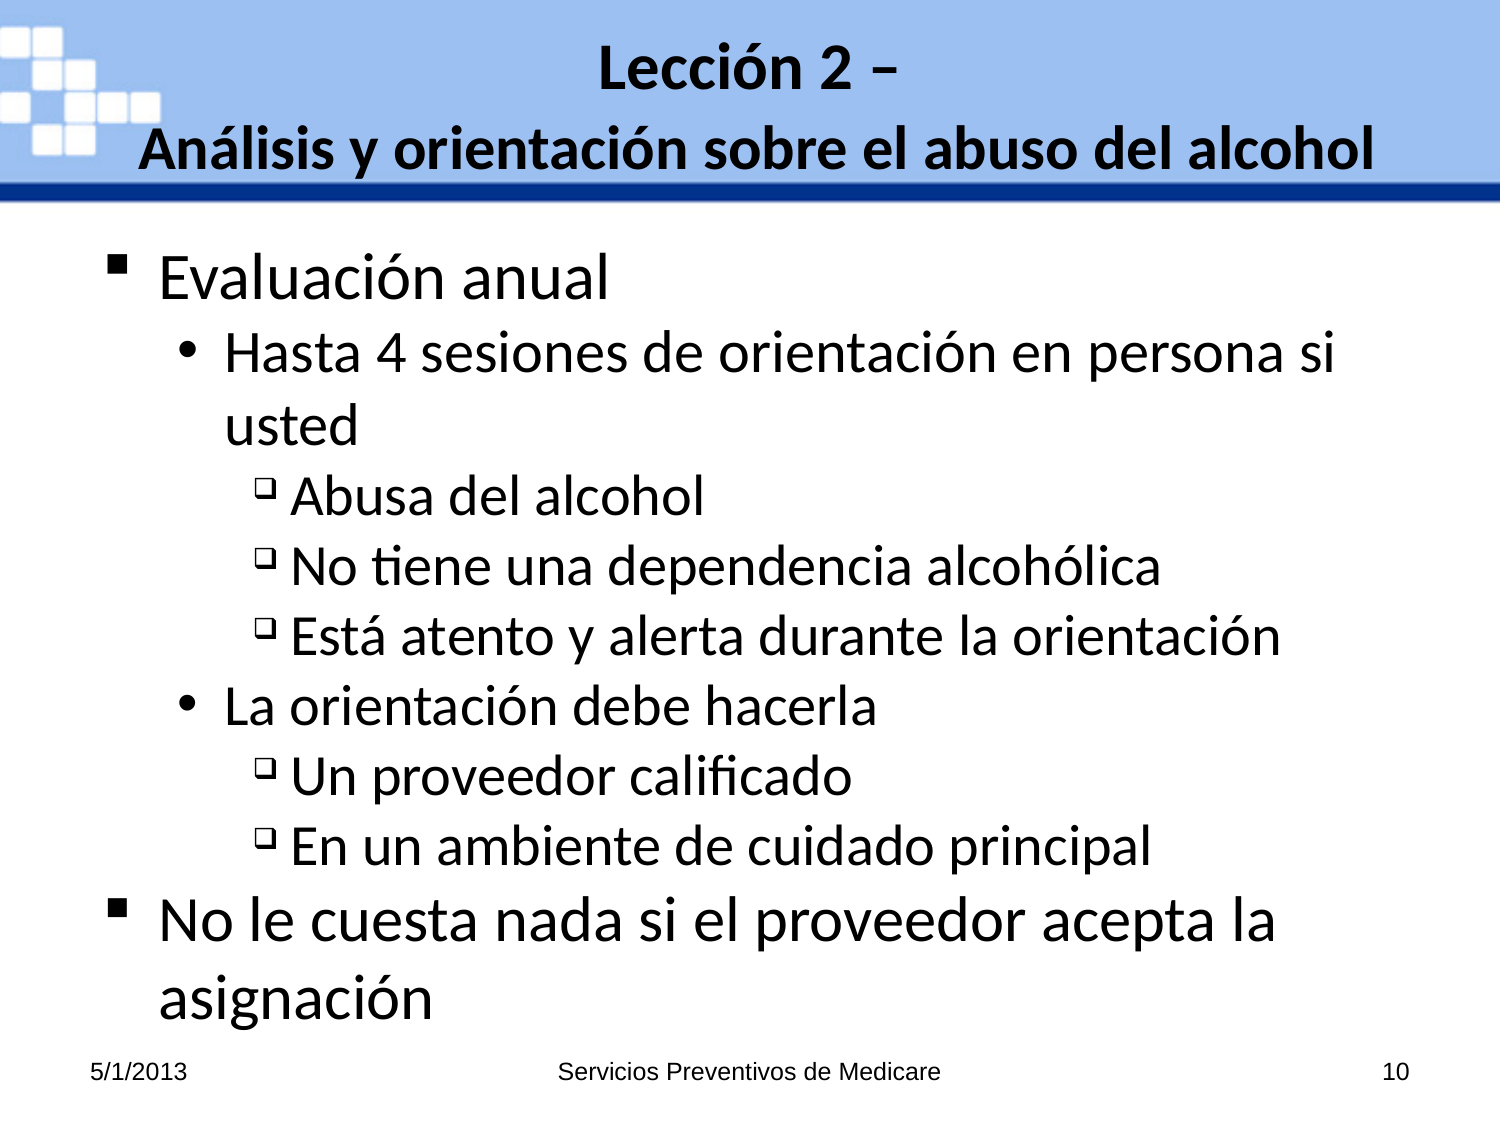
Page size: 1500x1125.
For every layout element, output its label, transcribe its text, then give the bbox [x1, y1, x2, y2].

list Evaluación anual Hasta 4 sesiones de orientación en persona si usted Abusa del alcohol No tiene una dependencia alcohólica Está atento y alerta durante la orientación La orientación debe hacerla Un proveedor calificado En un ambiente de cuidado principal No le cuesta nada si el proveedor acepta la asignación [87, 224, 1438, 968]
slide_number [75, 1040, 425, 1100]
footer Servicios Preventivos de Medicare [512, 1040, 988, 1100]
title Lección 2 – Análisis y orientación sobre el abuso del alcohol [75, 12, 1425, 193]
picture [0, 0, 1500, 1125]
slide_number 10 [1074, 1040, 1425, 1100]
